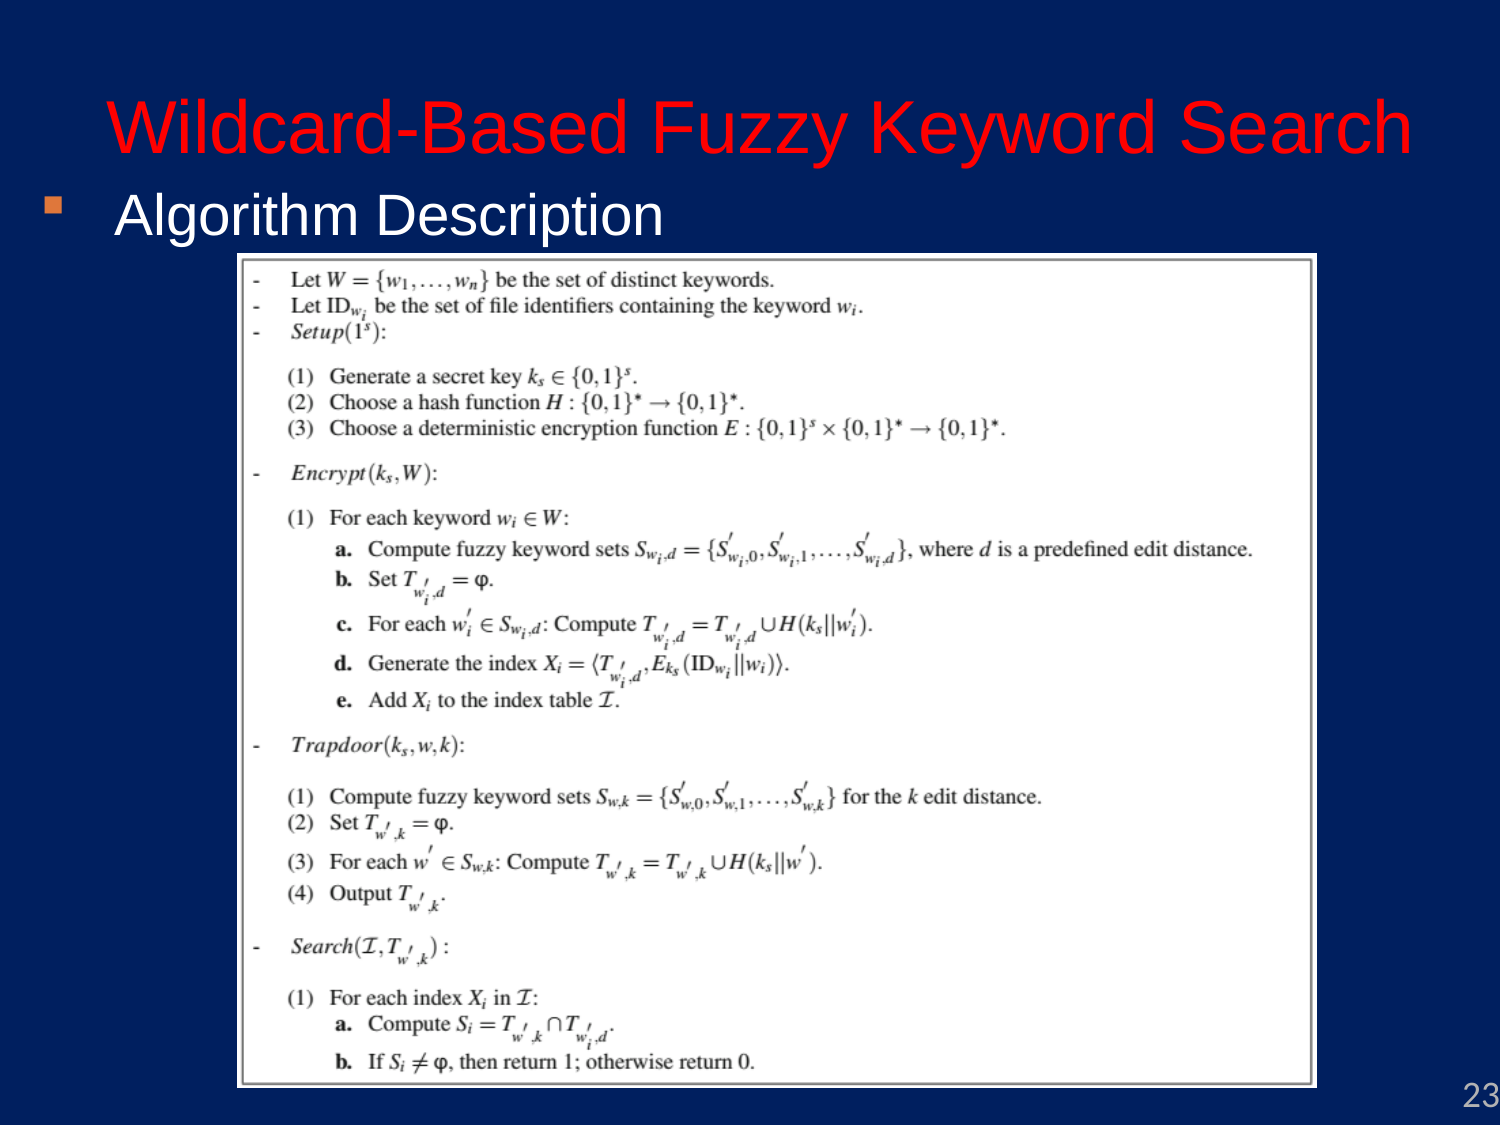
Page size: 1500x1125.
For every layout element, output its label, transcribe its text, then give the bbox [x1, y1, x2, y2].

title Wildcard-Based Fuzzy Keyword Search [44, 53, 1456, 267]
text_box Algorithm Description [37, 177, 1413, 248]
picture [237, 252, 1317, 1088]
slide_number 23 [1437, 1069, 1500, 1125]
